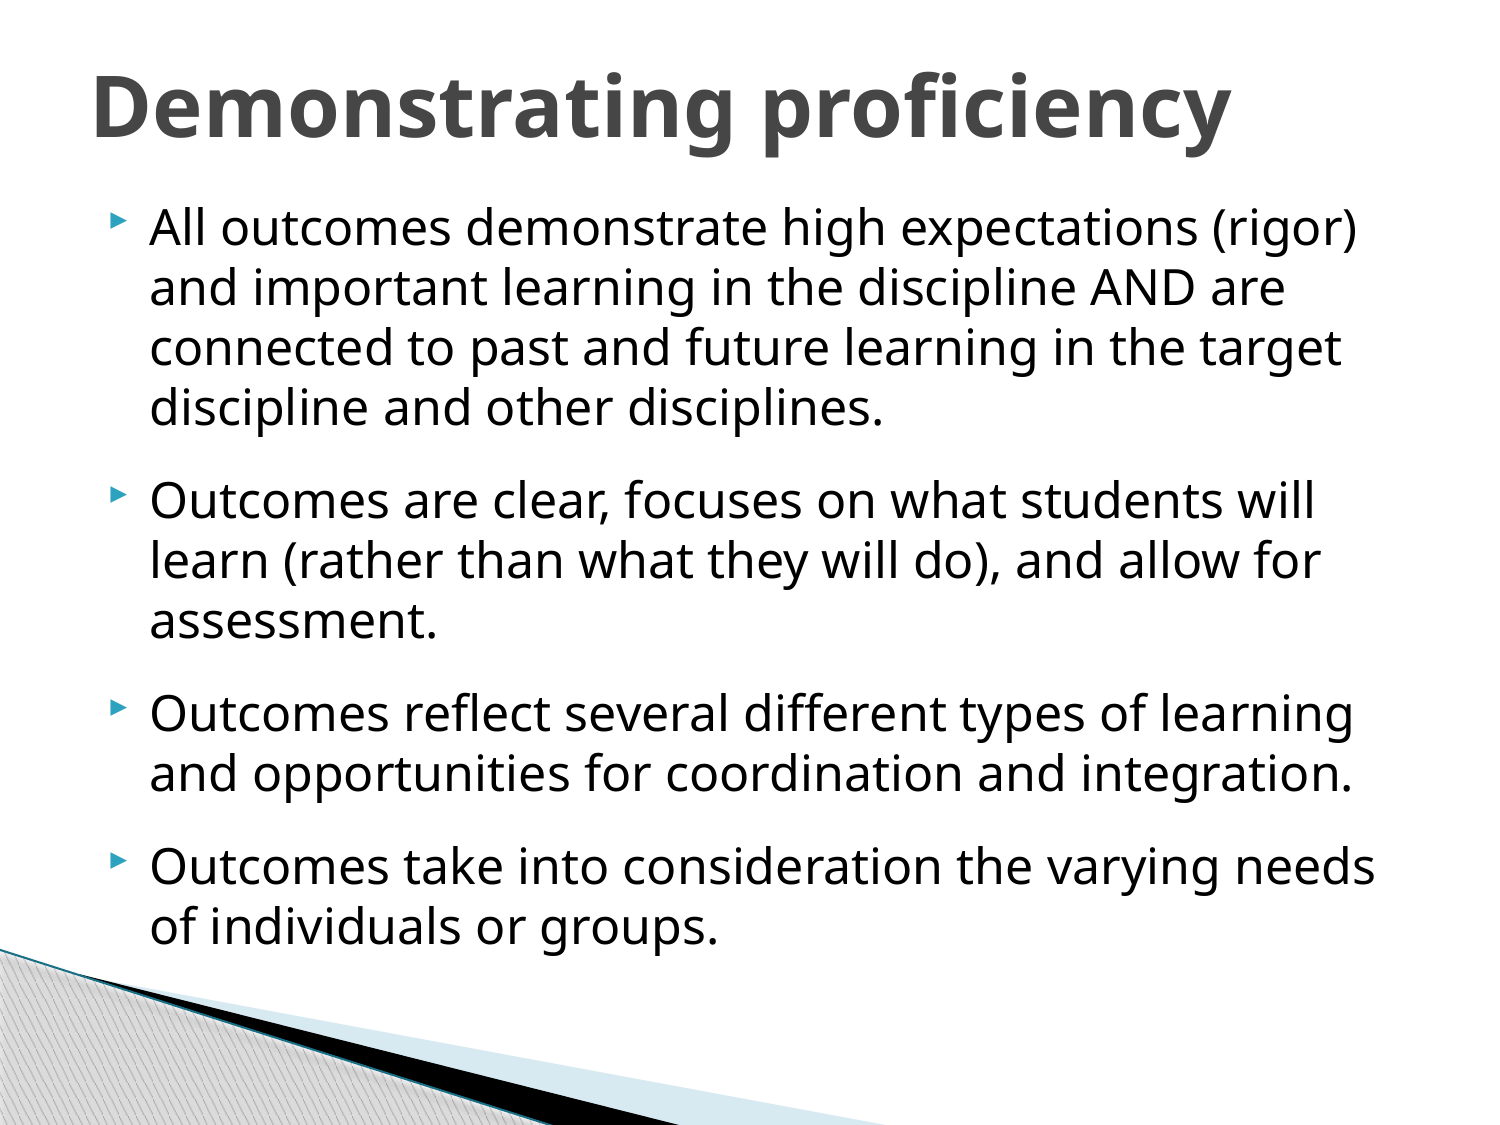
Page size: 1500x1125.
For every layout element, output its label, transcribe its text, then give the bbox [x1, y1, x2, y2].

text_box Demonstrating proficiency [74, 45, 1425, 163]
text_box All outcomes demonstrate high expectations (rigor) and important learning in the discipline AND are connected to past and future learning in the target discipline and other disciplines. Outcomes are clear, focuses on what students will learn (rather than what they will do), and allow for assessment. Outcomes reflect several different types of learning and opportunities for coordination and integration. Outcomes take into consideration the varying needs of individuals or groups. [74, 187, 1425, 986]
